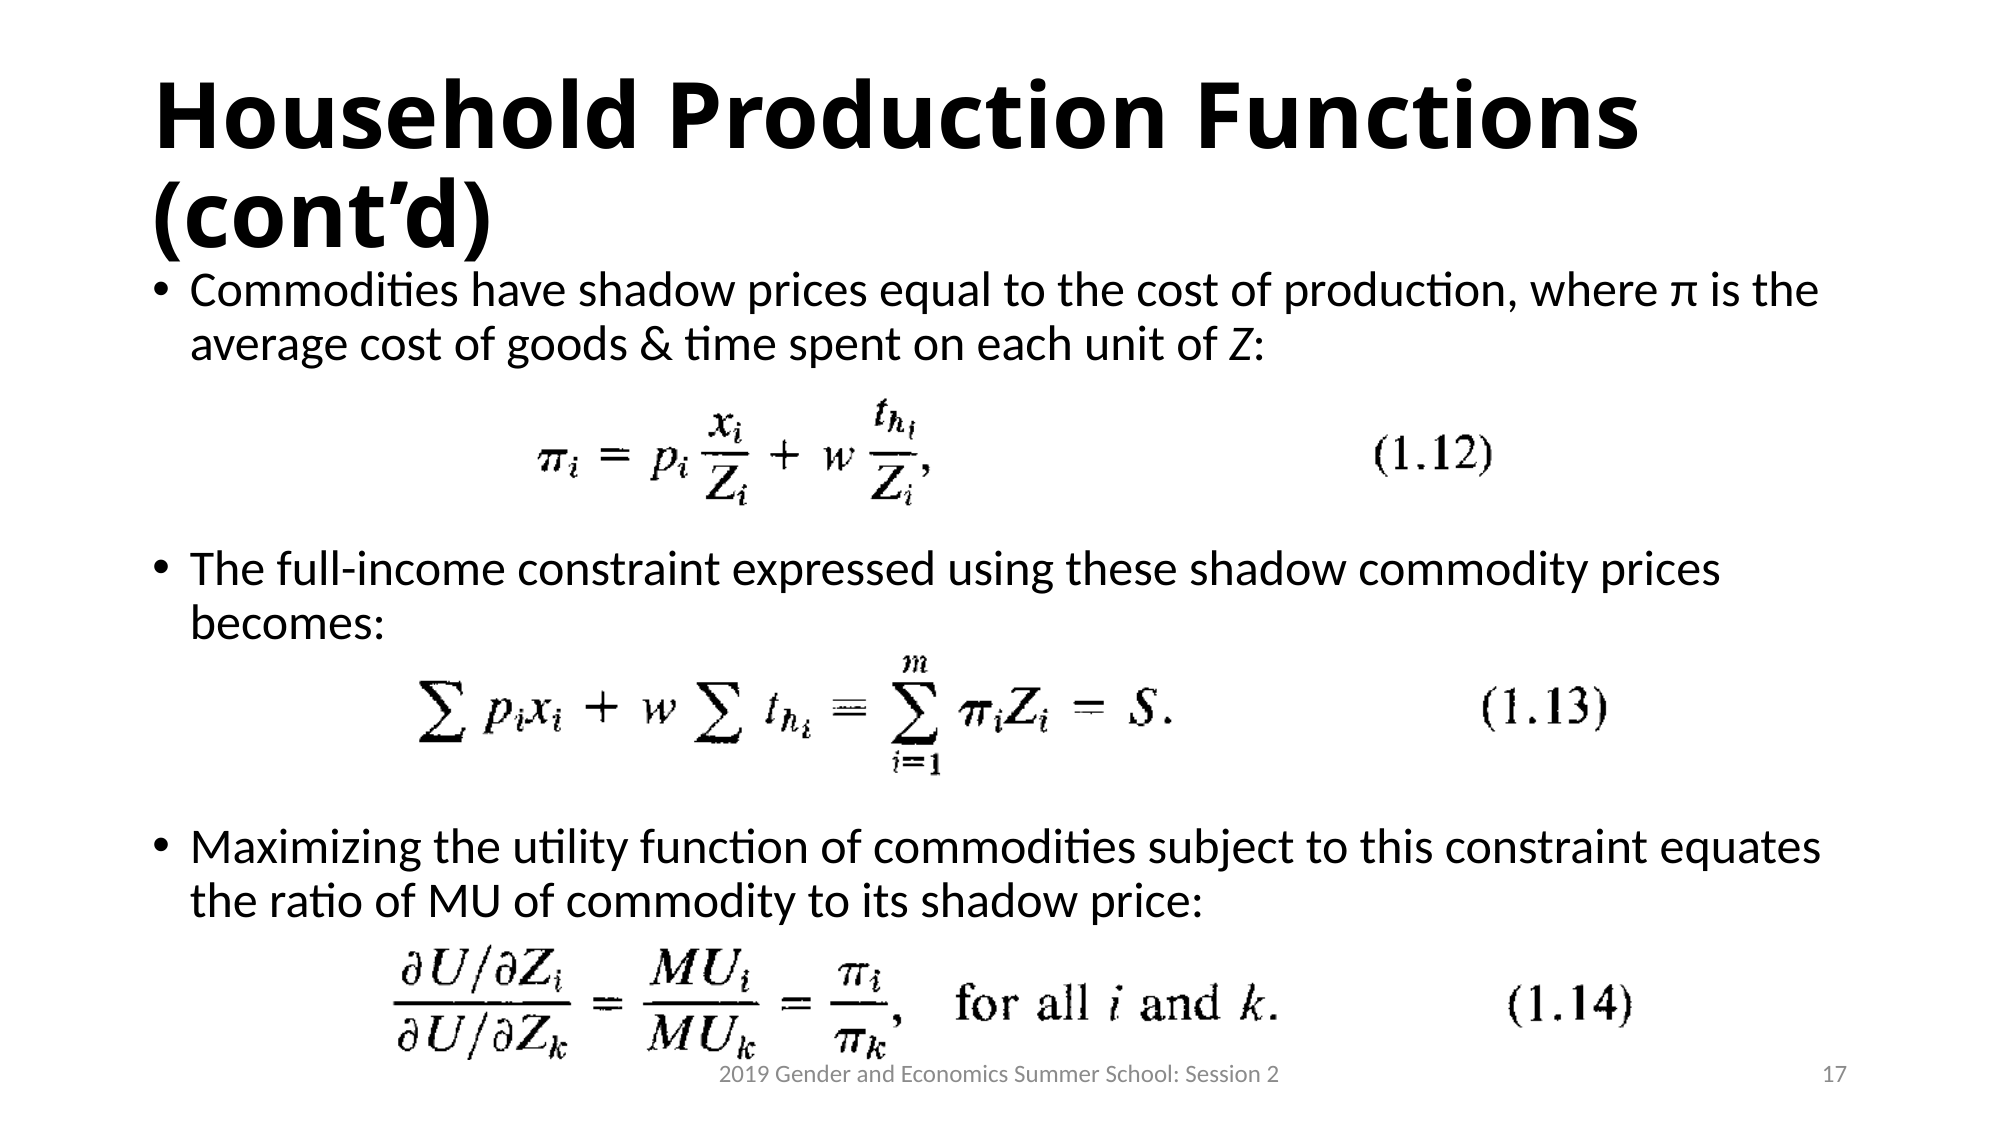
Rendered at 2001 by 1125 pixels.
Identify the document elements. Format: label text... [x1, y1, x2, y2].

title Household Production Functions (cont’d) [137, 59, 1863, 256]
picture [393, 646, 1622, 801]
footer 2019 Gender and Economics Summer School: Session 2 [662, 1060, 1338, 1103]
picture [501, 375, 1498, 529]
slide_number 17 [1412, 1042, 1863, 1103]
picture [363, 939, 1637, 1060]
list Commodities have shadow prices equal to the cost of production, where π is the average cost of goods & time spent on each unit of Z: The full-income constraint expressed using these shadow commodity prices becomes: Maximizing the utility function of commodities subject to this constraint equates the ratio of MU of commodity to its shadow price: [137, 256, 1863, 1014]
